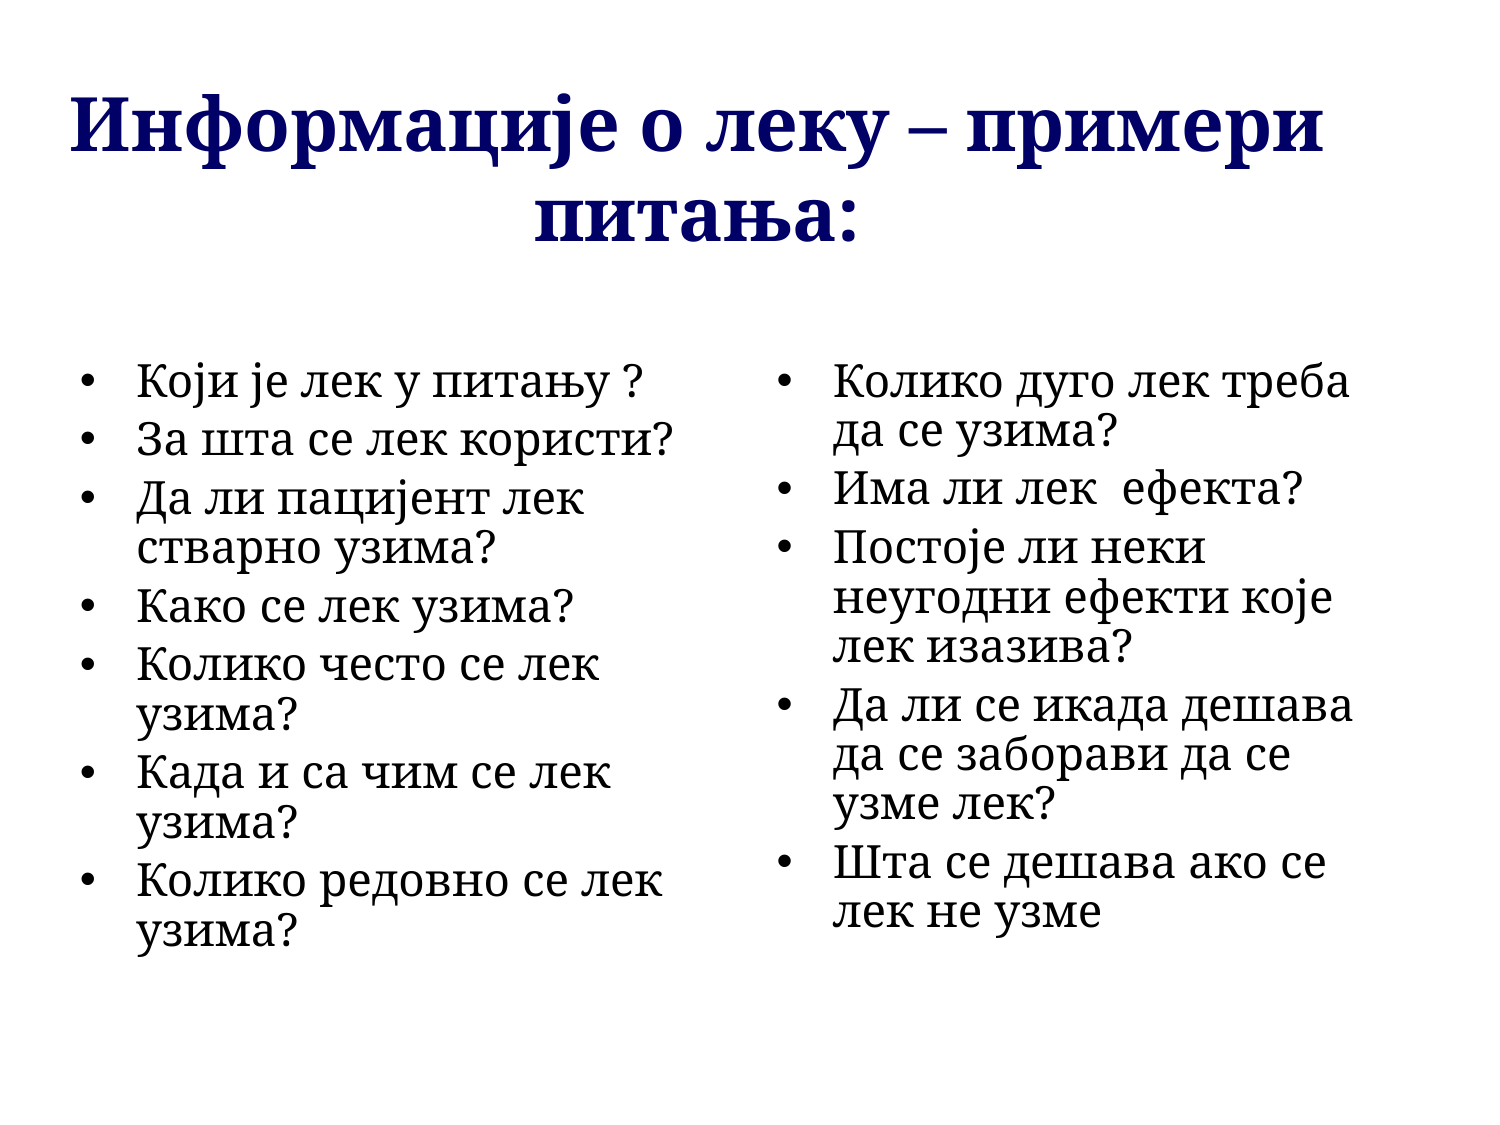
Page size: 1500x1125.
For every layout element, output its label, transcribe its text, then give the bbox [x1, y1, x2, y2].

list Који је лек у питању ? За шта се лек користи? Да ли пацијент лек стварно узима? Како се лек узима? Колико често се лек узима? Када и са чим се лек узима? Колико редовно се лек узима? [64, 350, 737, 988]
title Информације о леку – примери питања: [41, 66, 1354, 266]
list Колико дуго лек треба да се узима? Има ли лек ефекта? Постоје ли неки неугодни ефекти које лек изазива? Да ли се икада дешава да се заборави да се узме лек? Шта се дешава ако се лек не узме [761, 350, 1406, 1050]
